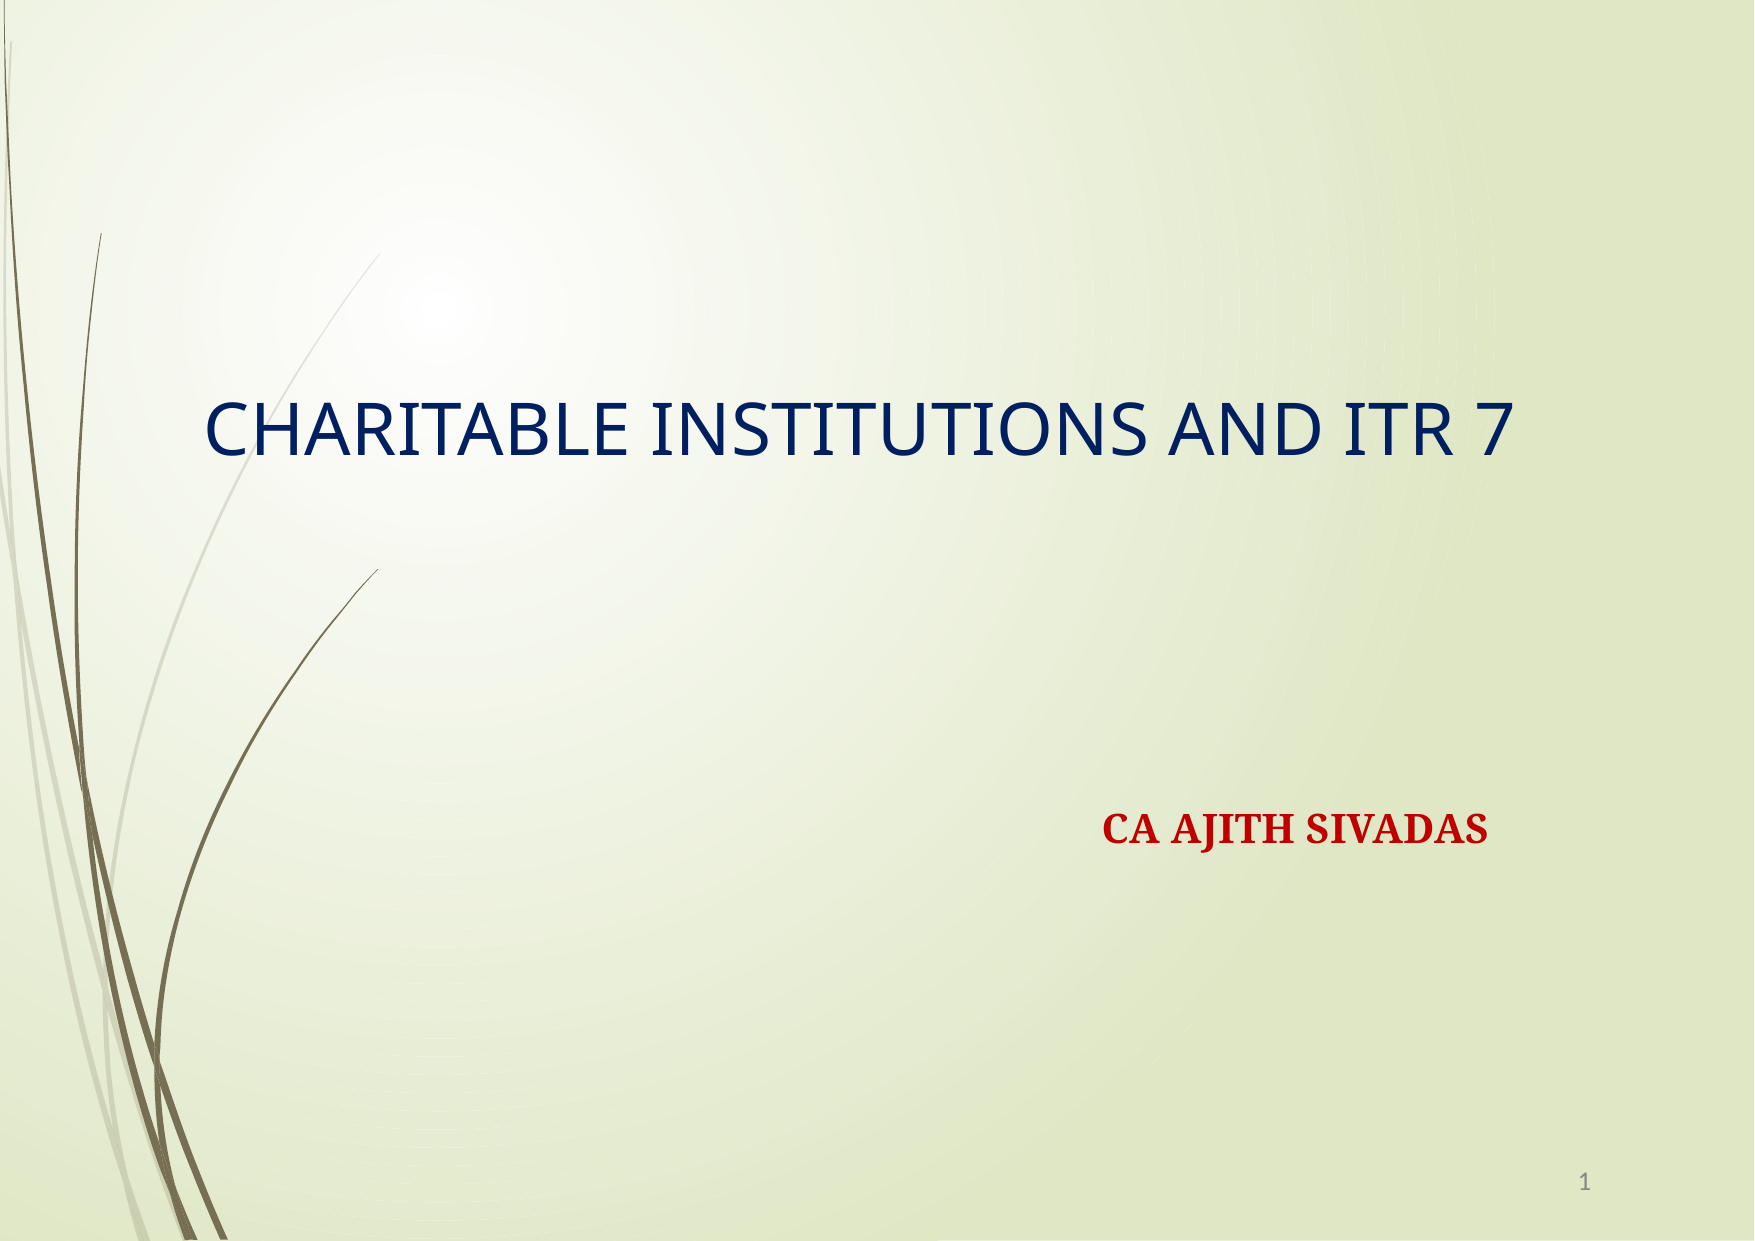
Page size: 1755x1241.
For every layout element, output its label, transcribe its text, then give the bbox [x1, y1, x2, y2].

text_box CA AJITH SIVADAS [439, 791, 1490, 912]
text_box 1 [1571, 1167, 1598, 1196]
list CHARITABLE INSTITUTIONS AND ITR 7 [114, 284, 1608, 1088]
